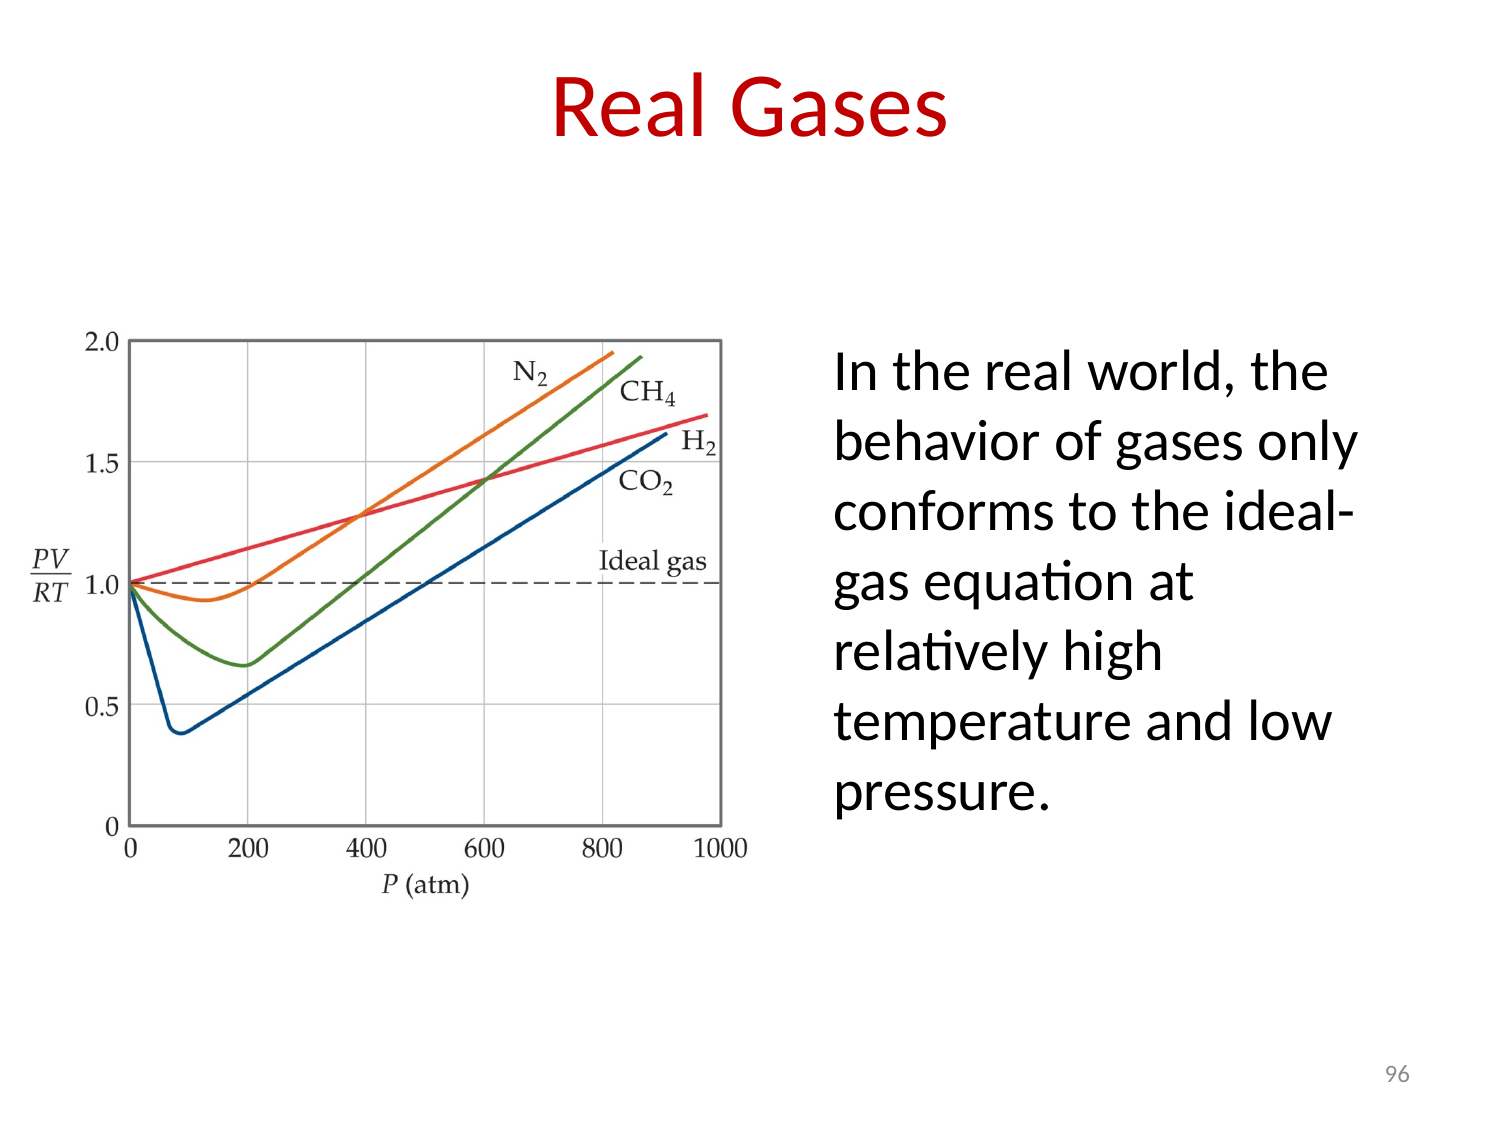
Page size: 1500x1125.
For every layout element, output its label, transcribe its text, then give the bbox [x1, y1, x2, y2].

picture [24, 325, 753, 926]
slide_number 96 [1074, 1042, 1425, 1103]
text_box Real Gases [112, 37, 1388, 225]
text_box In the real world, the behavior of gases only conforms to the ideal-gas equation at relatively high temperature and low pressure. [762, 324, 1388, 1000]
